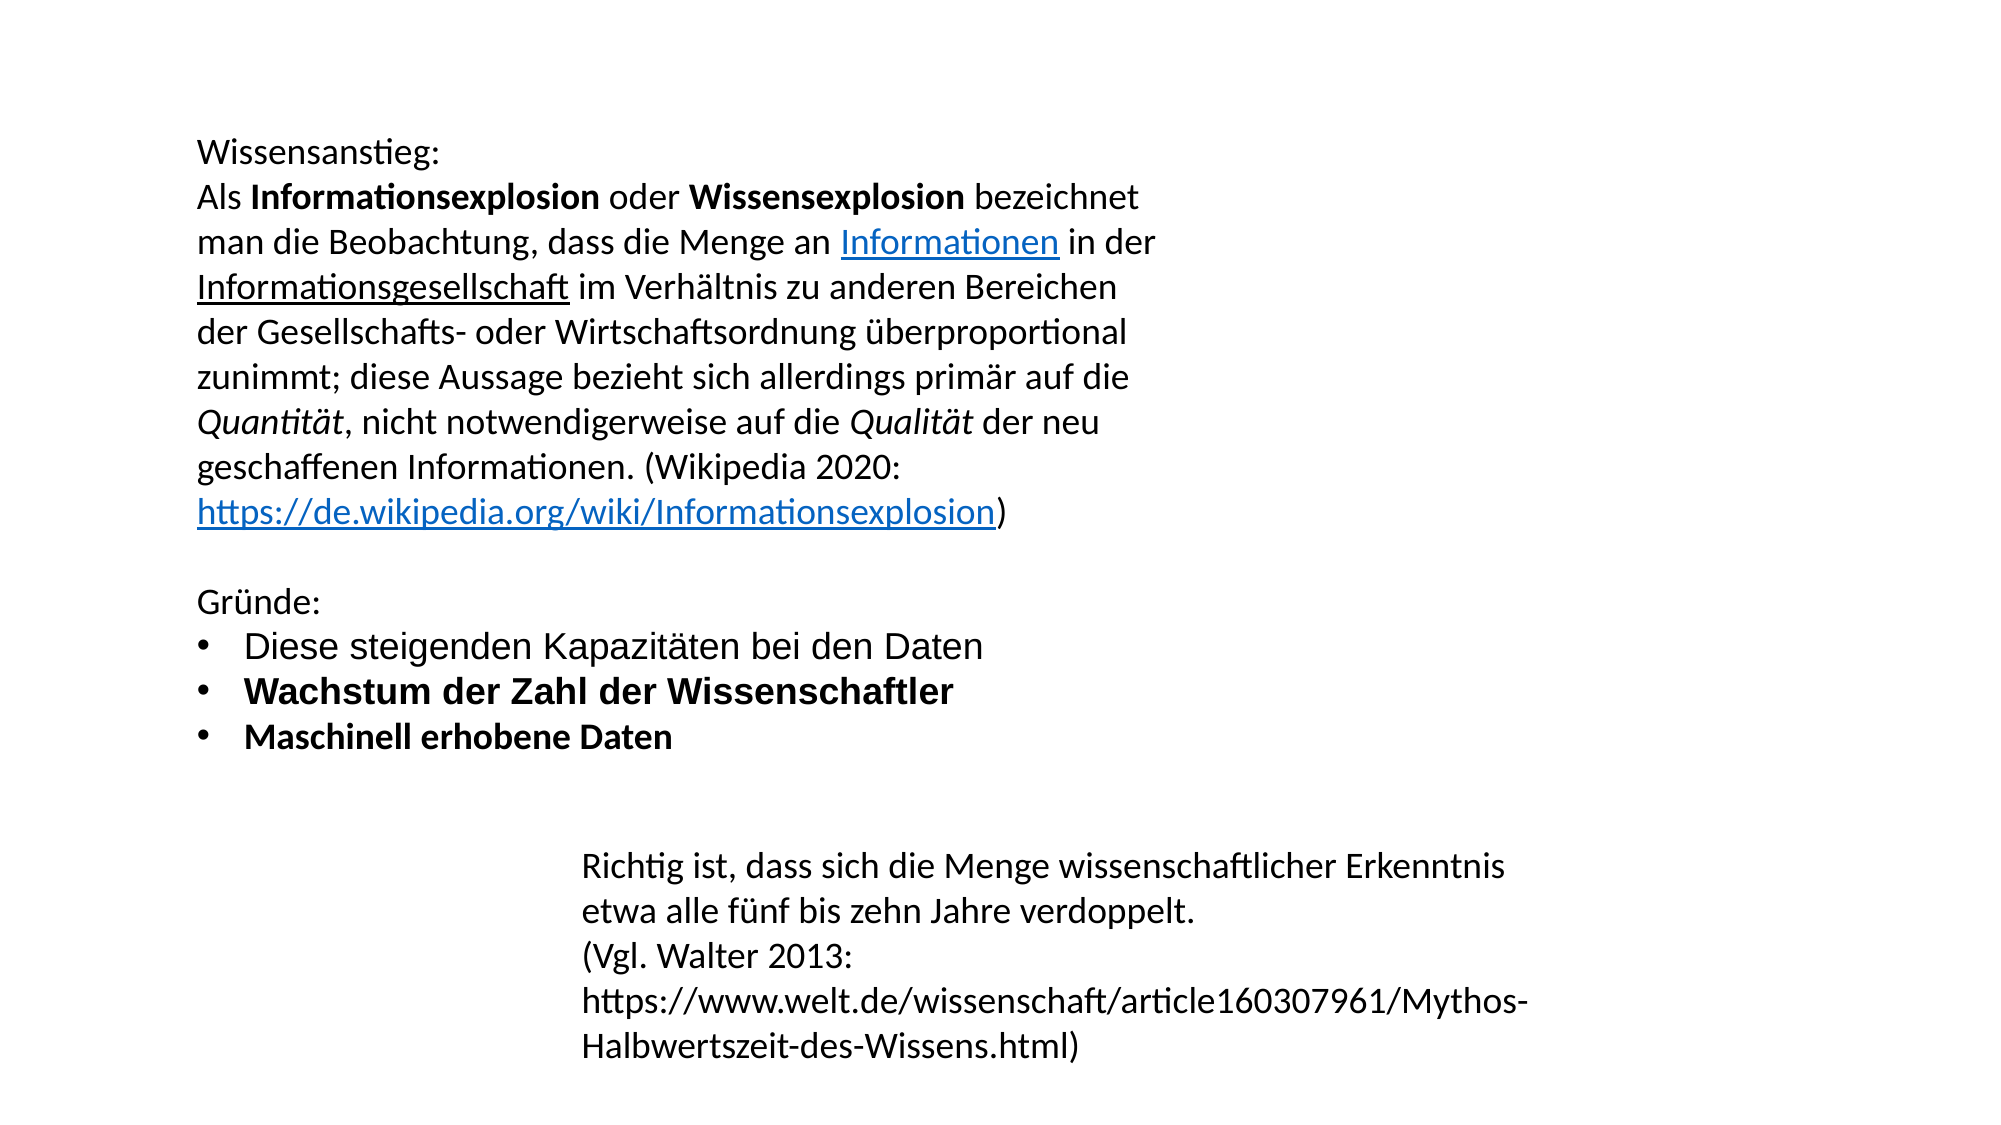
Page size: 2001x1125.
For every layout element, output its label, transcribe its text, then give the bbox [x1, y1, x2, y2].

text_box Richtig ist, dass sich die Menge wissenschaftlicher Erkenntnis etwa alle fünf bis zehn Jahre verdoppelt. (Vgl. Walter 2013: https://www.welt.de/wissenschaft/article160307961/Mythos-Halbwertszeit-des-Wissens.html) [566, 833, 1567, 1074]
text_box Wissensanstieg: Als Informationsexplosion oder Wissensexplosion bezeichnet man die Beobachtung, dass die Menge an Informationen in der Informationsgesellschaft im Verhältnis zu anderen Bereichen der Gesellschafts- oder Wirtschaftsordnung überproportional zunimmt; diese Aussage bezieht sich allerdings primär auf die Quantität, nicht notwendigerweise auf die Qualität der neu geschaffenen Informationen. (Wikipedia 2020: https://de.wikipedia.org/wiki/Informationsexplosion) Gründe: Diese steigenden Kapazitäten bei den Daten Wachstum der Zahl der Wissenschaftler Maschinell erhobene Daten [182, 74, 1182, 810]
